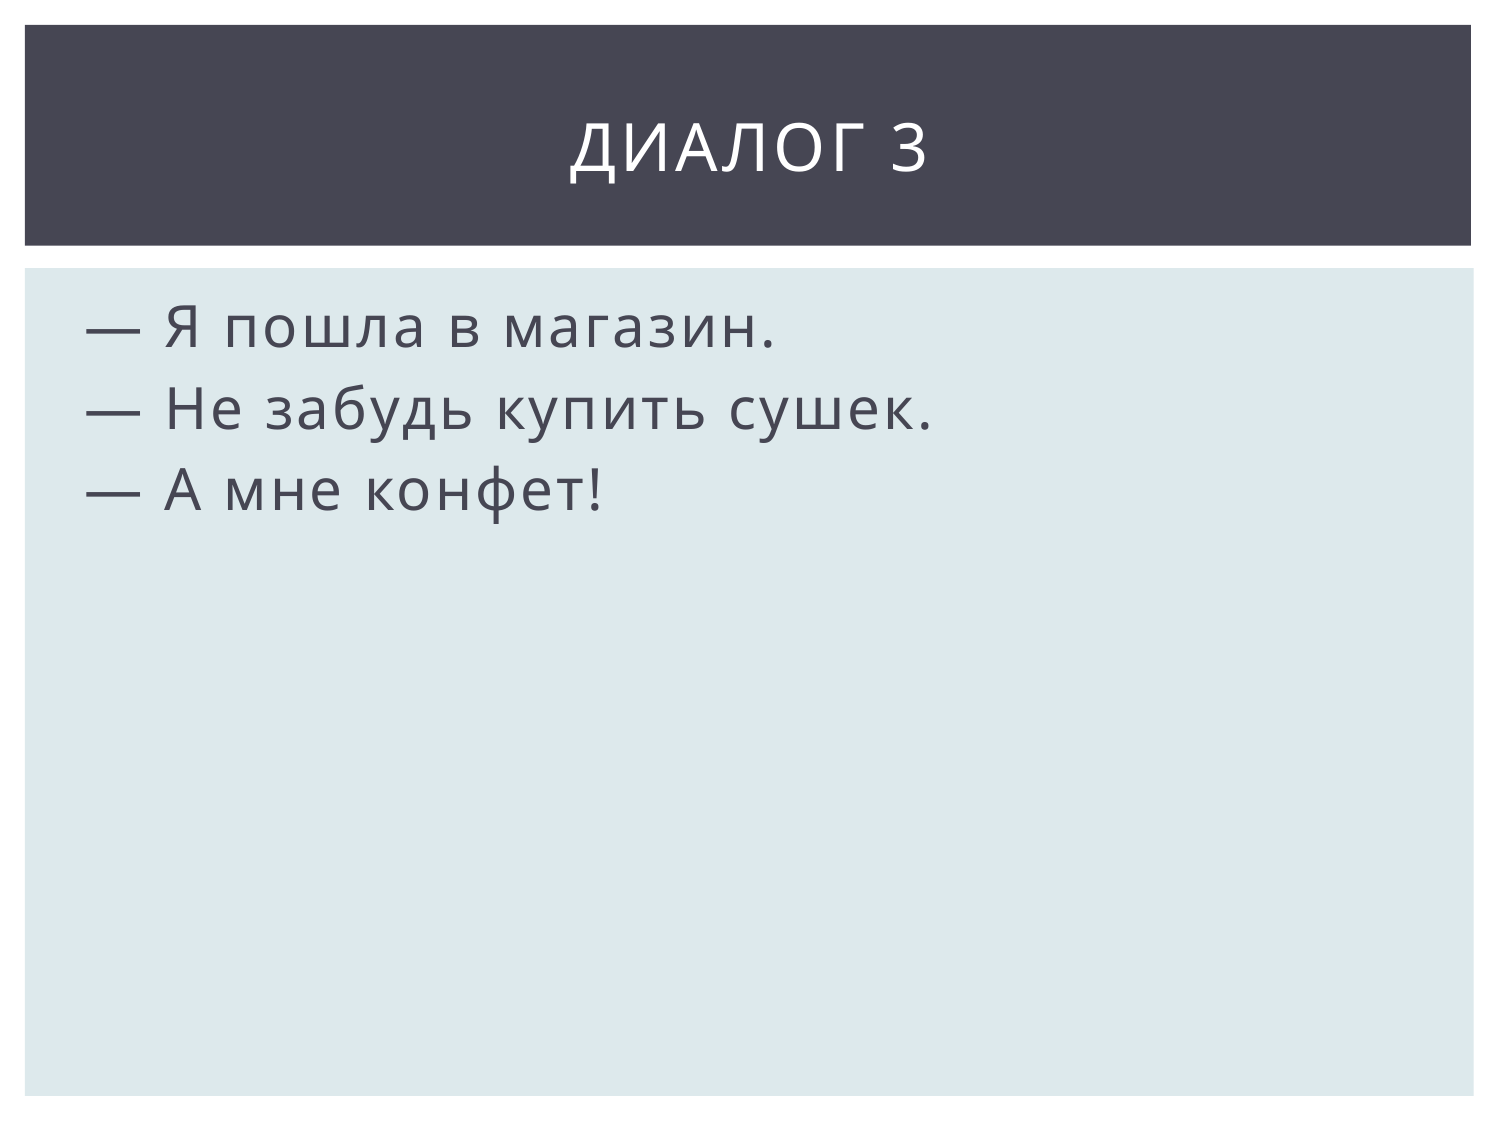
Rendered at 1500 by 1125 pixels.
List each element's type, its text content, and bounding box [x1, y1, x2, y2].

title Диалог 3 [62, 58, 1438, 232]
list — Я пошла в магазин. — Не забудь купить сушек. — А мне конфет! [62, 281, 1442, 1005]
